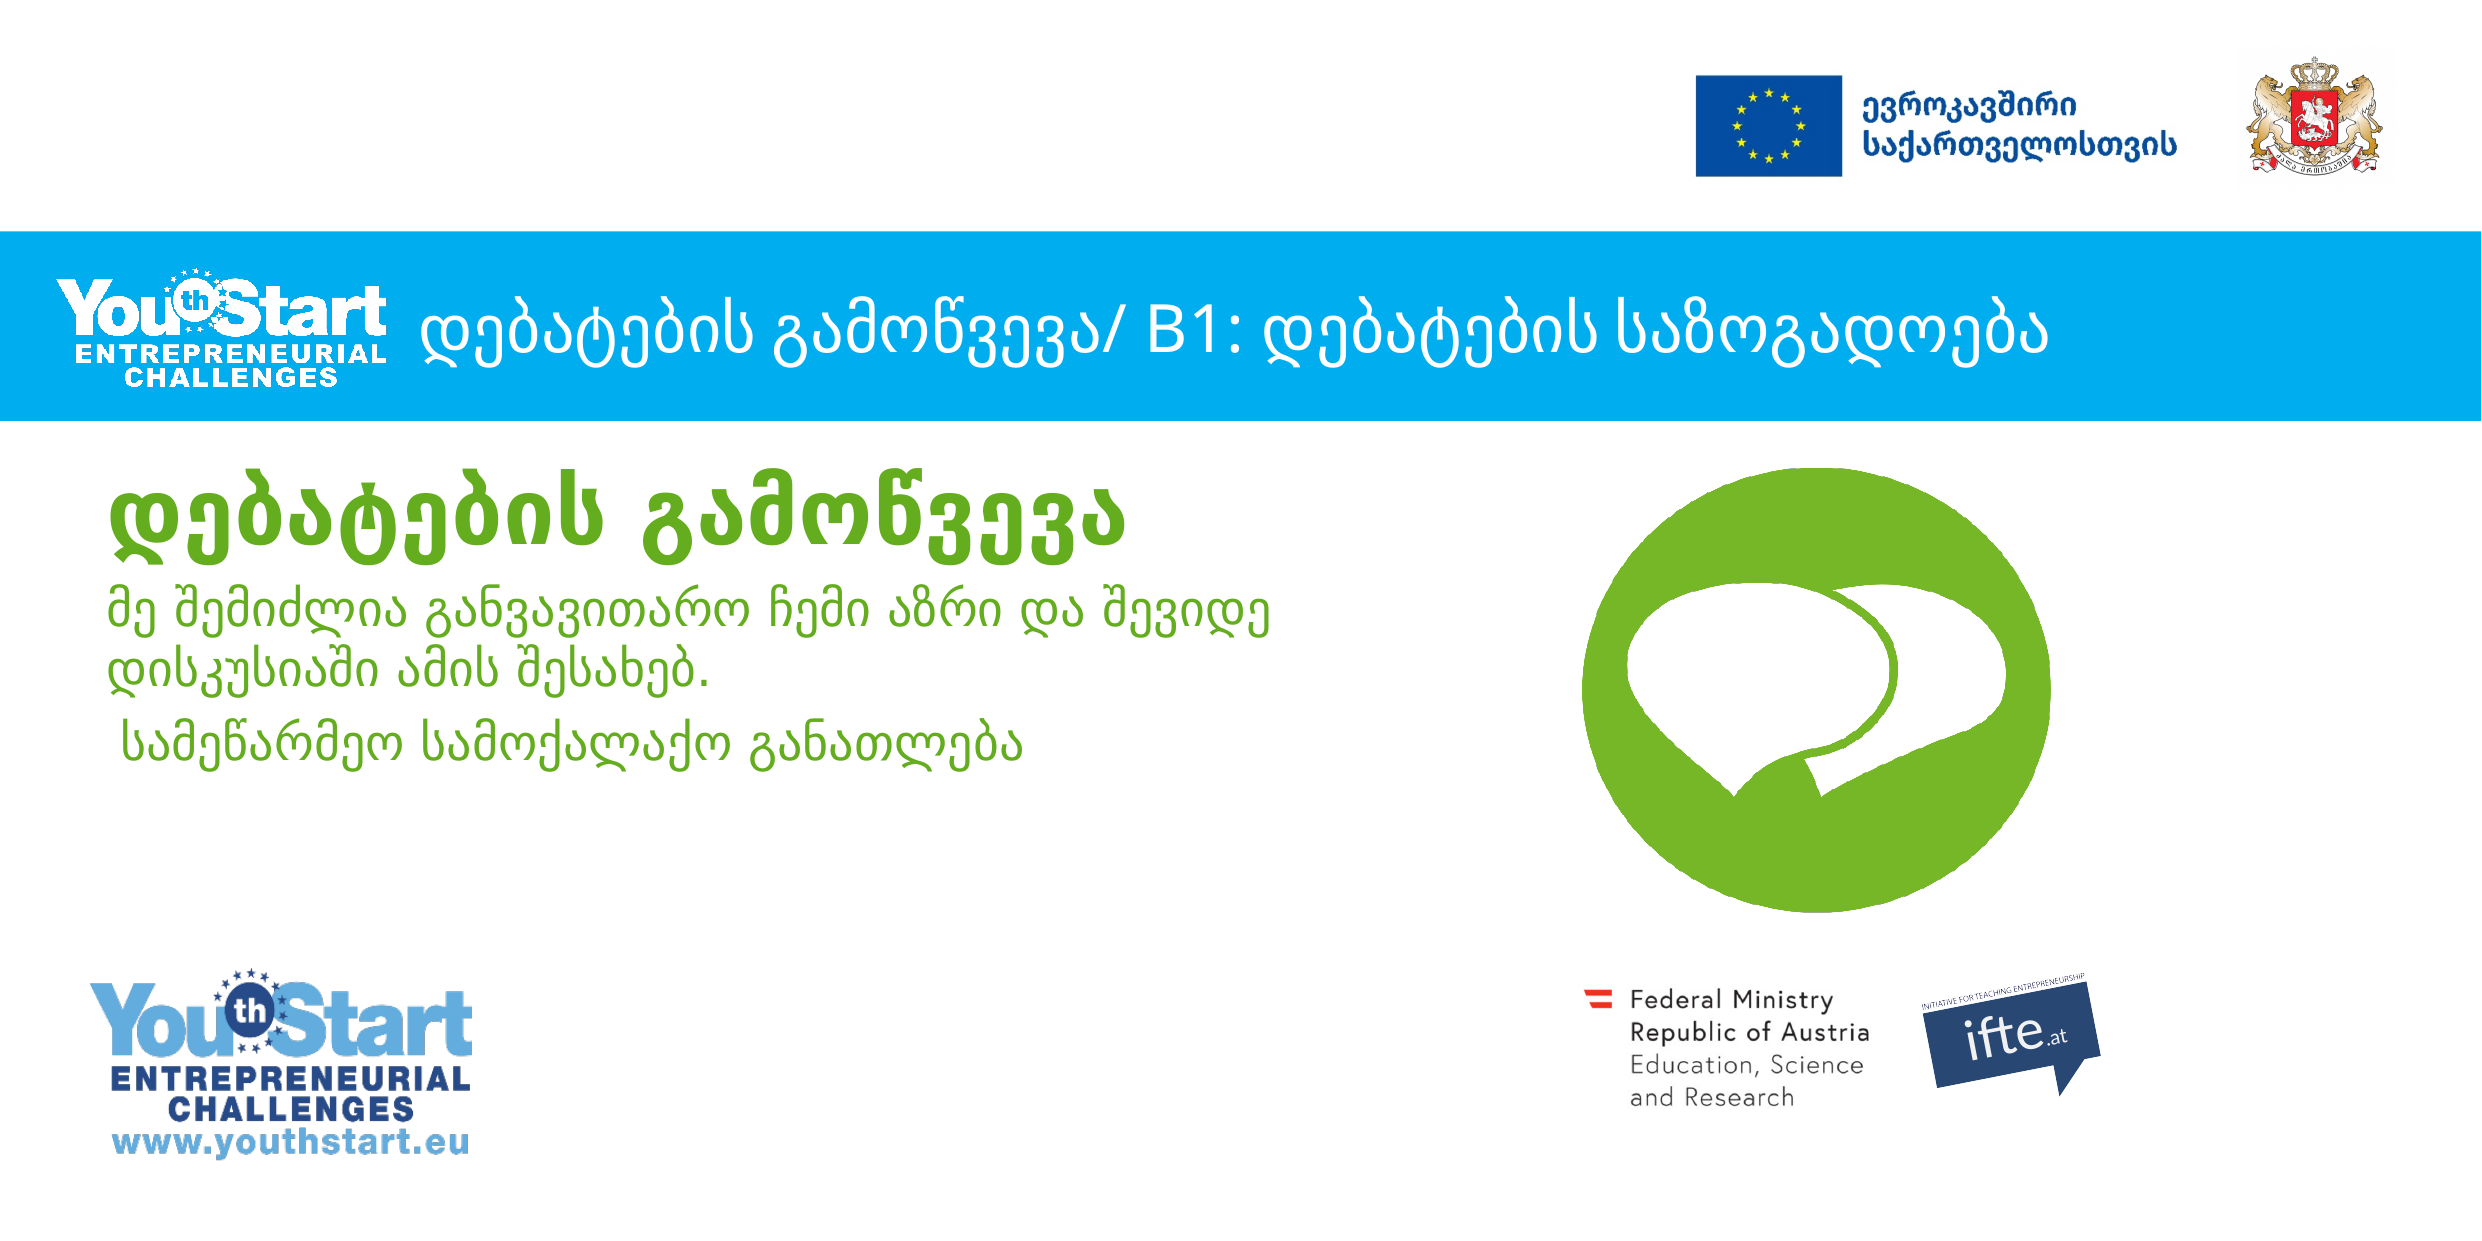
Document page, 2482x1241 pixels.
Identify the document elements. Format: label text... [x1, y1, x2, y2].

picture [272, 345, 286, 362]
picture [141, 298, 179, 335]
text_box დებატების გამოწვევა მე შემიძლია განვავითარო ჩემი აზრი და შევიდე დისკუსიაში ამის შესახებ. სამეწარმეო სამოქალაქო განათლება [90, 423, 1329, 969]
text_box დებატების გამოწვევა/ B1: დებატების საზოგადოება [0, 229, 2482, 423]
picture [233, 369, 247, 386]
picture [120, 345, 136, 362]
picture [350, 345, 367, 362]
picture [148, 369, 164, 386]
picture [164, 345, 178, 362]
picture [317, 345, 332, 362]
picture [1502, 422, 2128, 1124]
picture [185, 345, 199, 362]
picture [1677, 34, 2406, 224]
picture [277, 368, 294, 386]
picture [77, 345, 91, 362]
picture [58, 280, 111, 335]
picture [228, 345, 242, 362]
picture [260, 287, 327, 335]
picture [194, 369, 207, 386]
picture [293, 345, 309, 363]
picture [214, 369, 227, 386]
picture [90, 968, 472, 1169]
picture [205, 345, 221, 362]
picture [339, 345, 343, 362]
picture [248, 345, 265, 362]
picture [126, 368, 142, 386]
picture [97, 345, 114, 362]
picture [98, 297, 138, 335]
picture [332, 287, 386, 335]
picture [301, 369, 315, 386]
picture [171, 369, 188, 386]
picture [373, 345, 386, 362]
picture [174, 279, 260, 336]
picture [321, 368, 336, 386]
picture [253, 369, 270, 386]
picture [142, 345, 157, 362]
